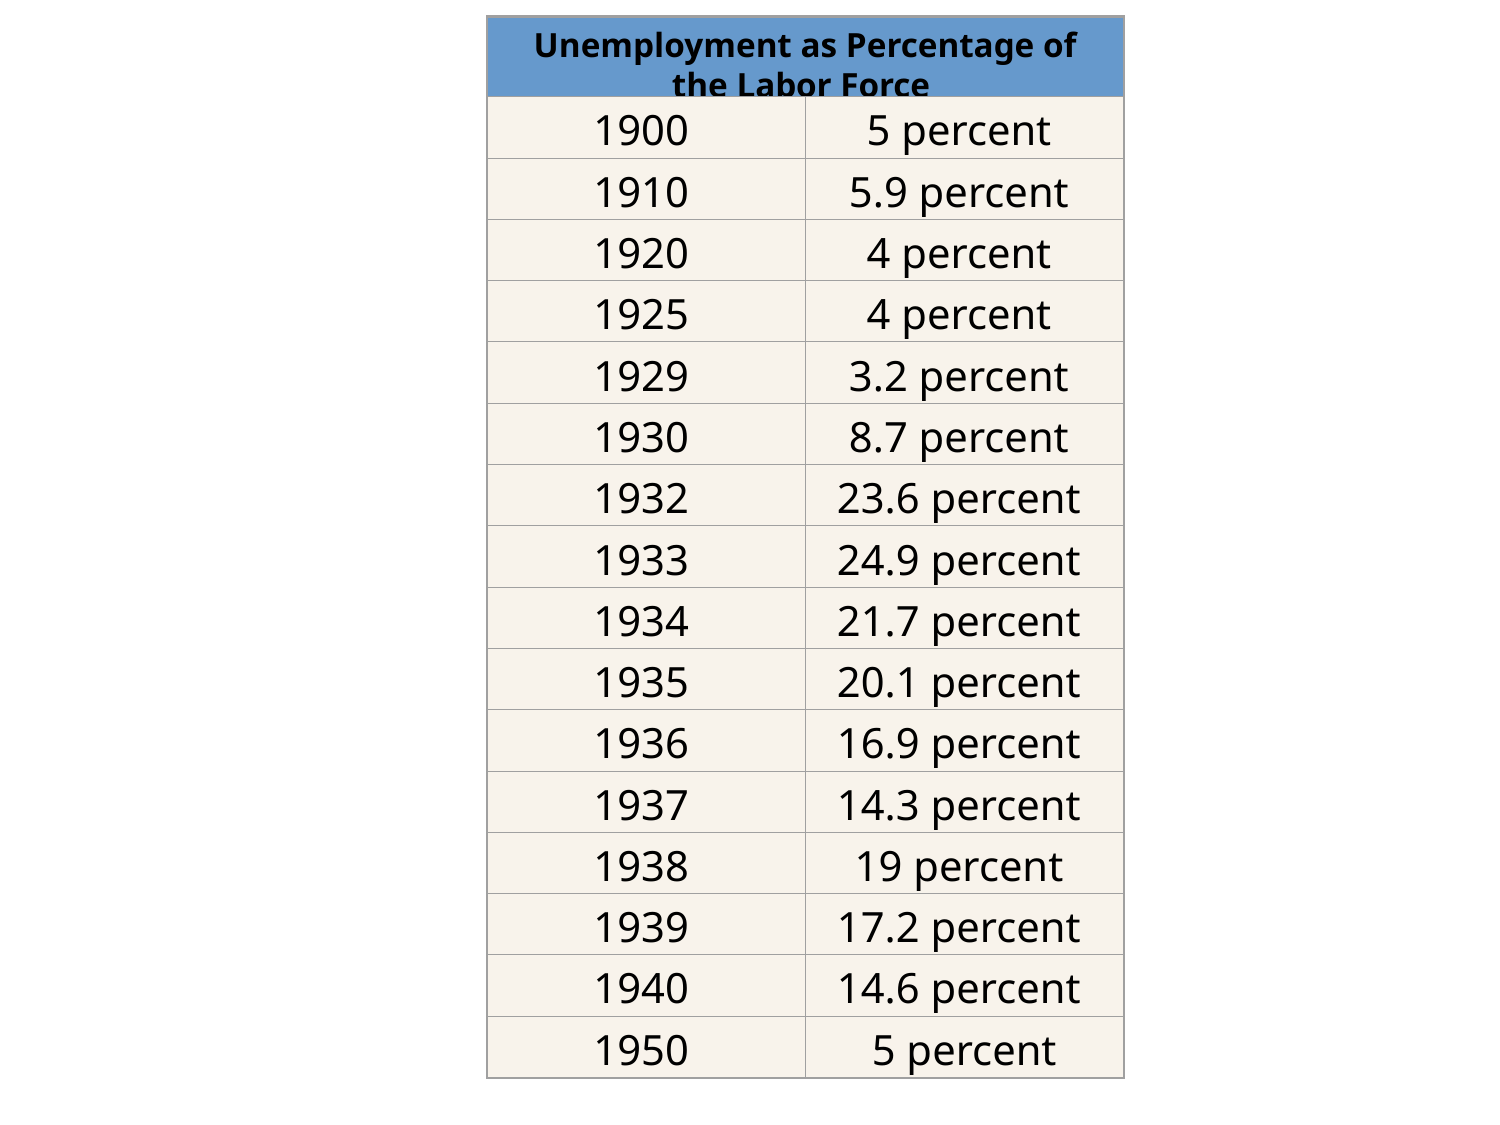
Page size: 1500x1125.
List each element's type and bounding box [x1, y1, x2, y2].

text_box [486, 15, 1125, 1079]
